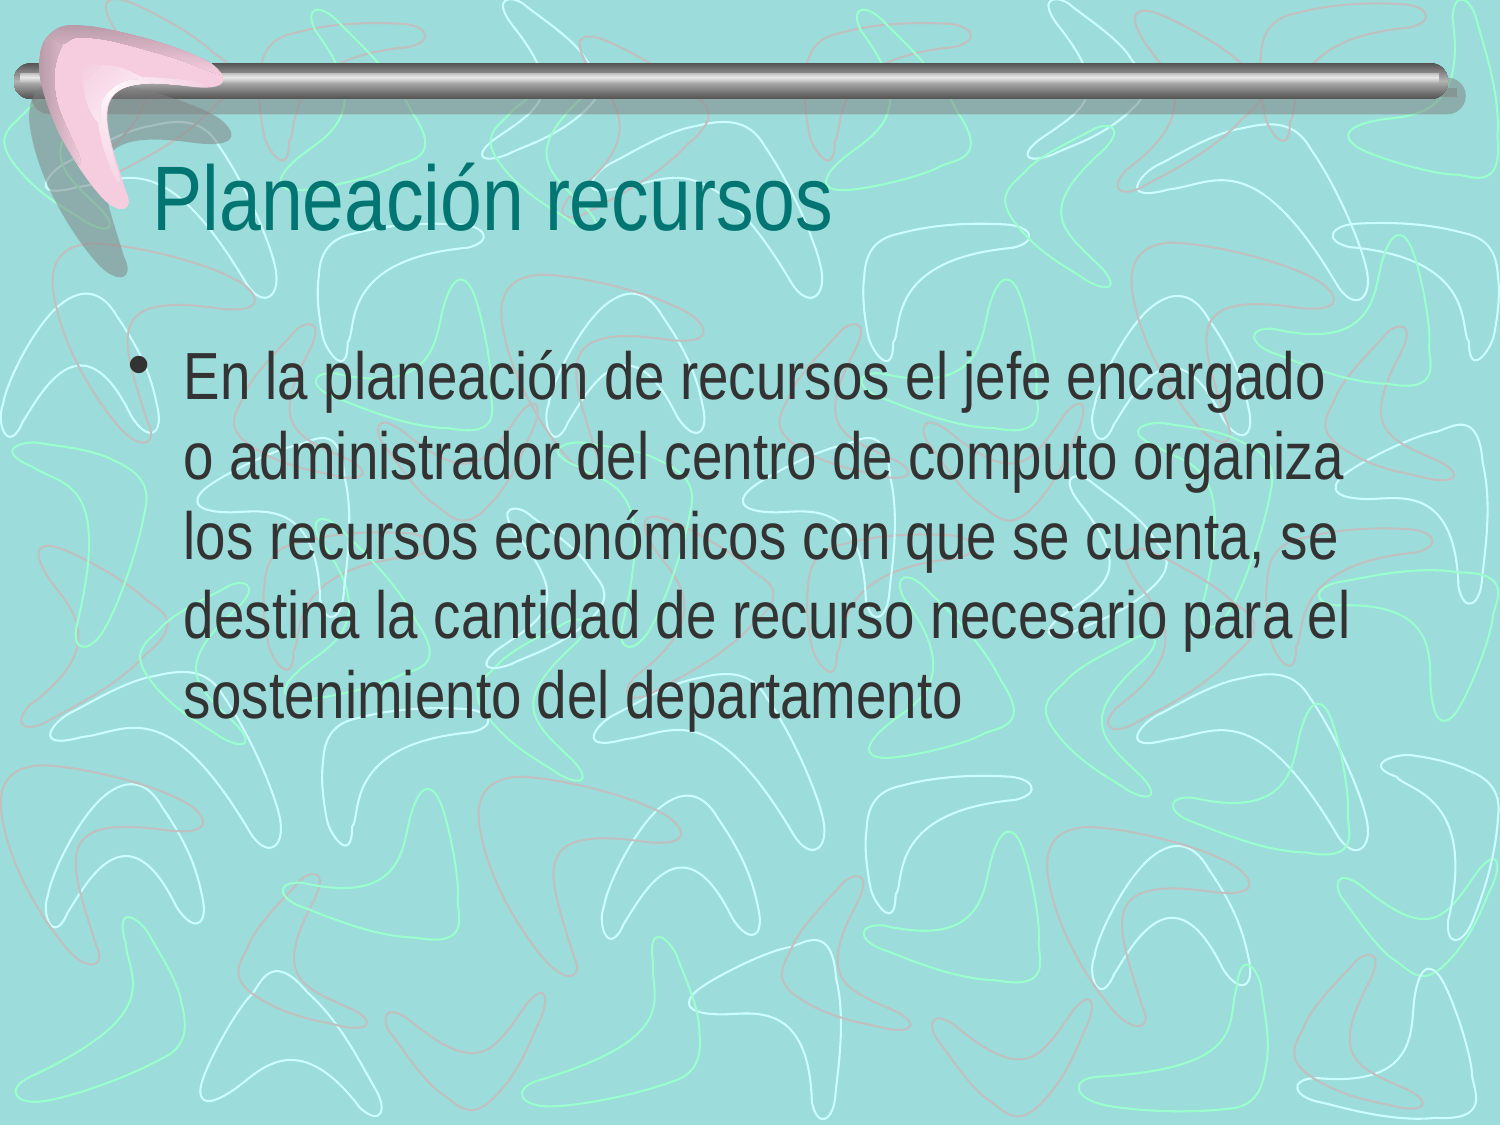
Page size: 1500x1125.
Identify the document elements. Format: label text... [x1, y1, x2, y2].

list En la planeación de recursos el jefe encargado o administrador del centro de computo organiza los recursos económicos con que se cuenta, se destina la cantidad de recurso necesario para el sostenimiento del departamento [112, 324, 1388, 1000]
title Planeación recursos [137, 99, 1388, 288]
